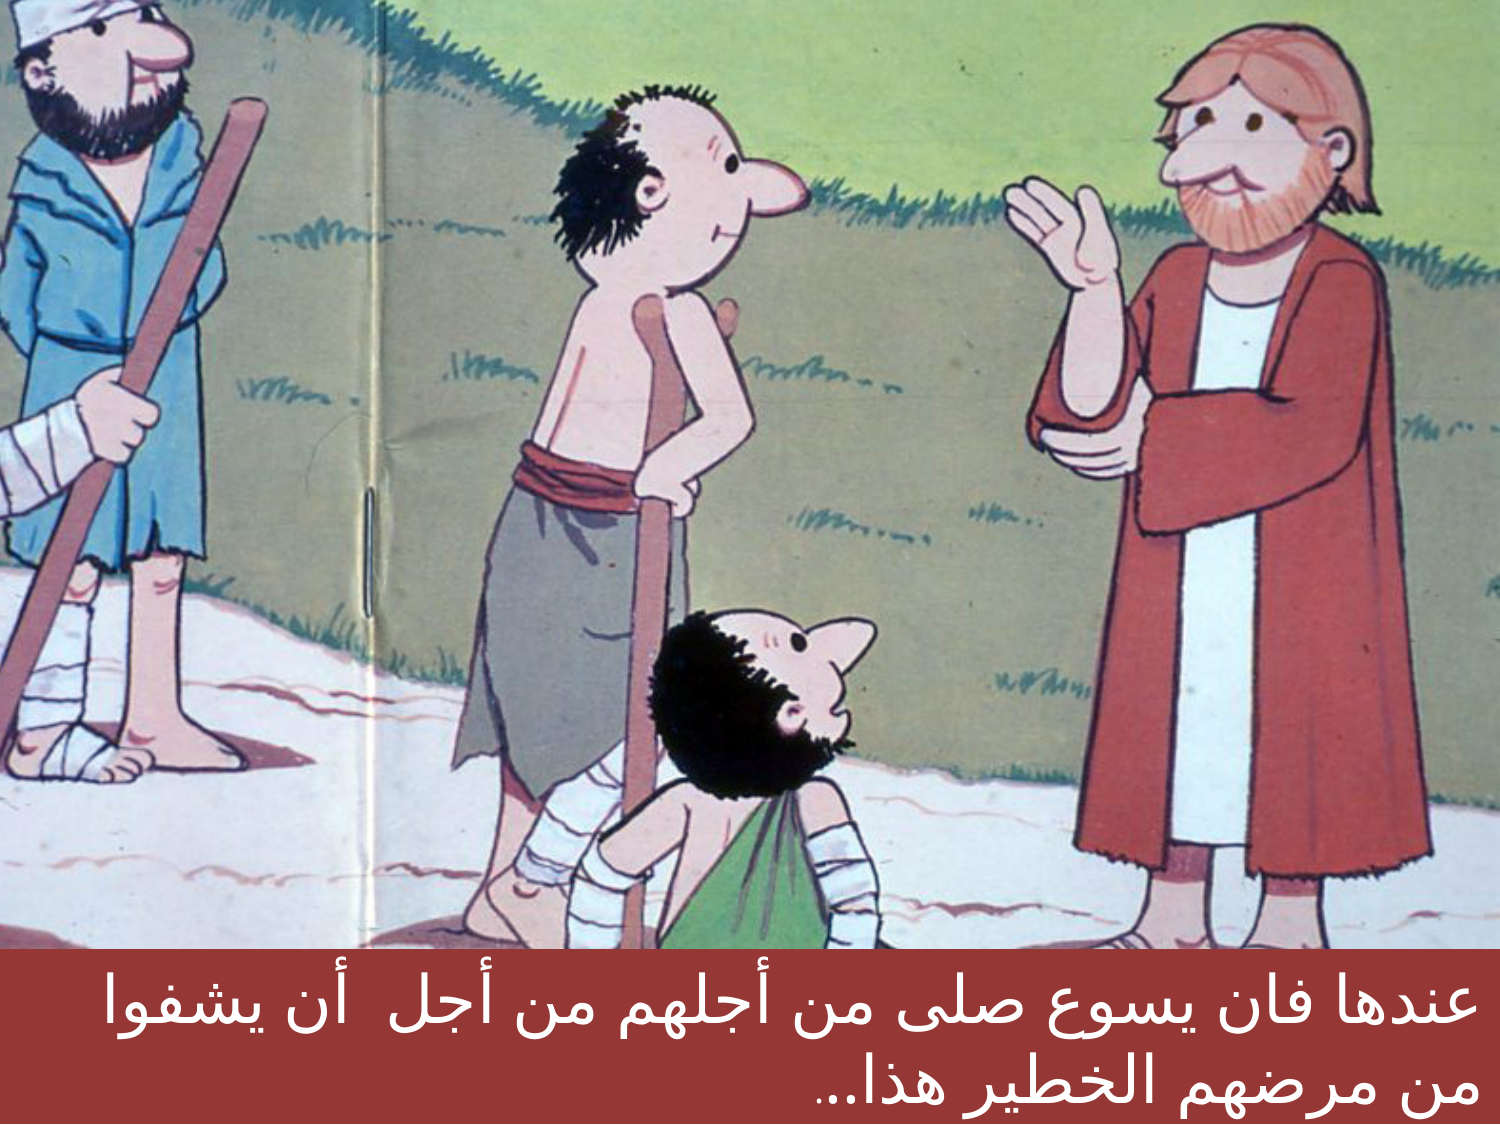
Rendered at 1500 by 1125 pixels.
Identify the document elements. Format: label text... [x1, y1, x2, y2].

picture [0, 0, 1500, 950]
text_box عندها فان يسوع صلى من أجلهم من أجل أن يشفوا من مرضهم الخطير هذا... [0, 956, 1500, 1124]
